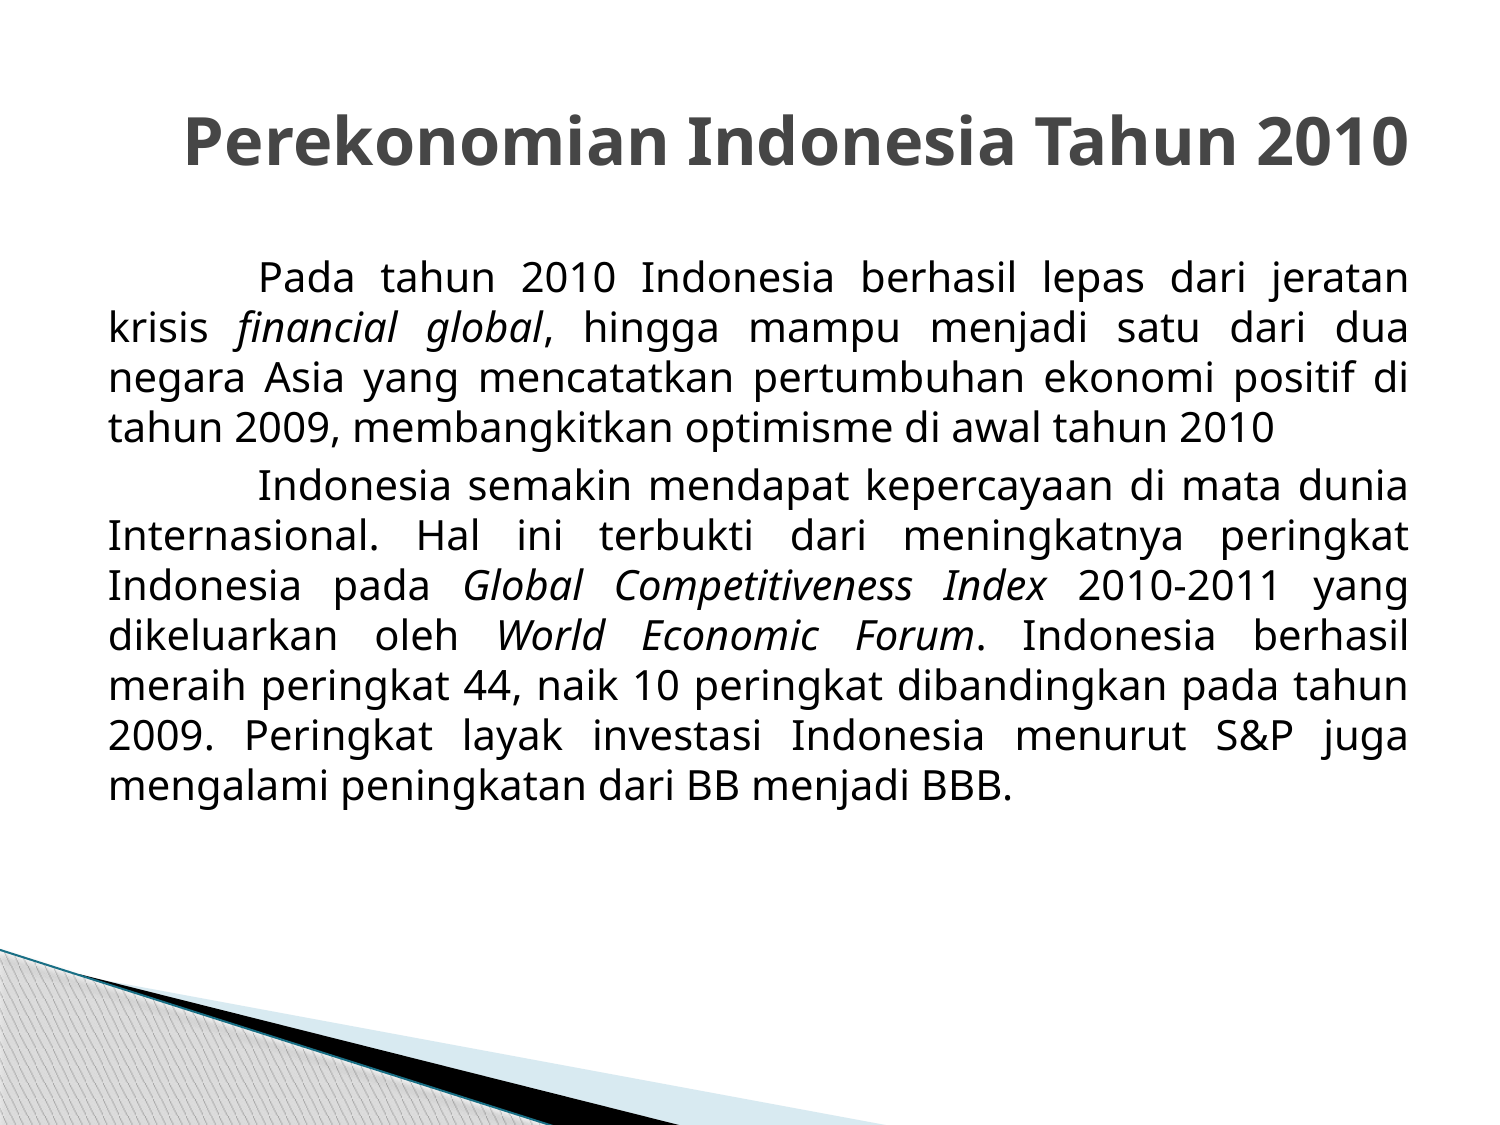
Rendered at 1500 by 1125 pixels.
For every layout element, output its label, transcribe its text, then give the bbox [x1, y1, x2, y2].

title Perekonomian Indonesia Tahun 2010 [75, 45, 1425, 233]
list Pada tahun 2010 Indonesia berhasil lepas dari jeratan krisis financial global, hingga mampu menjadi satu dari dua negara Asia yang mencatatkan pertumbuhan ekonomi positif di tahun 2009, membangkitkan optimisme di awal tahun 2010 Indonesia semakin mendapat kepercayaan di mata dunia Internasional. Hal ini terbukti dari meningkatnya peringkat Indonesia pada Global Competitiveness Index 2010-2011 yang dikeluarkan oleh World Economic Forum. Indonesia berhasil meraih peringkat 44, naik 10 peringkat dibandingkan pada tahun 2009. Peringkat layak investasi Indonesia menurut S&P juga mengalami peningkatan dari BB menjadi BBB. [75, 242, 1425, 986]
